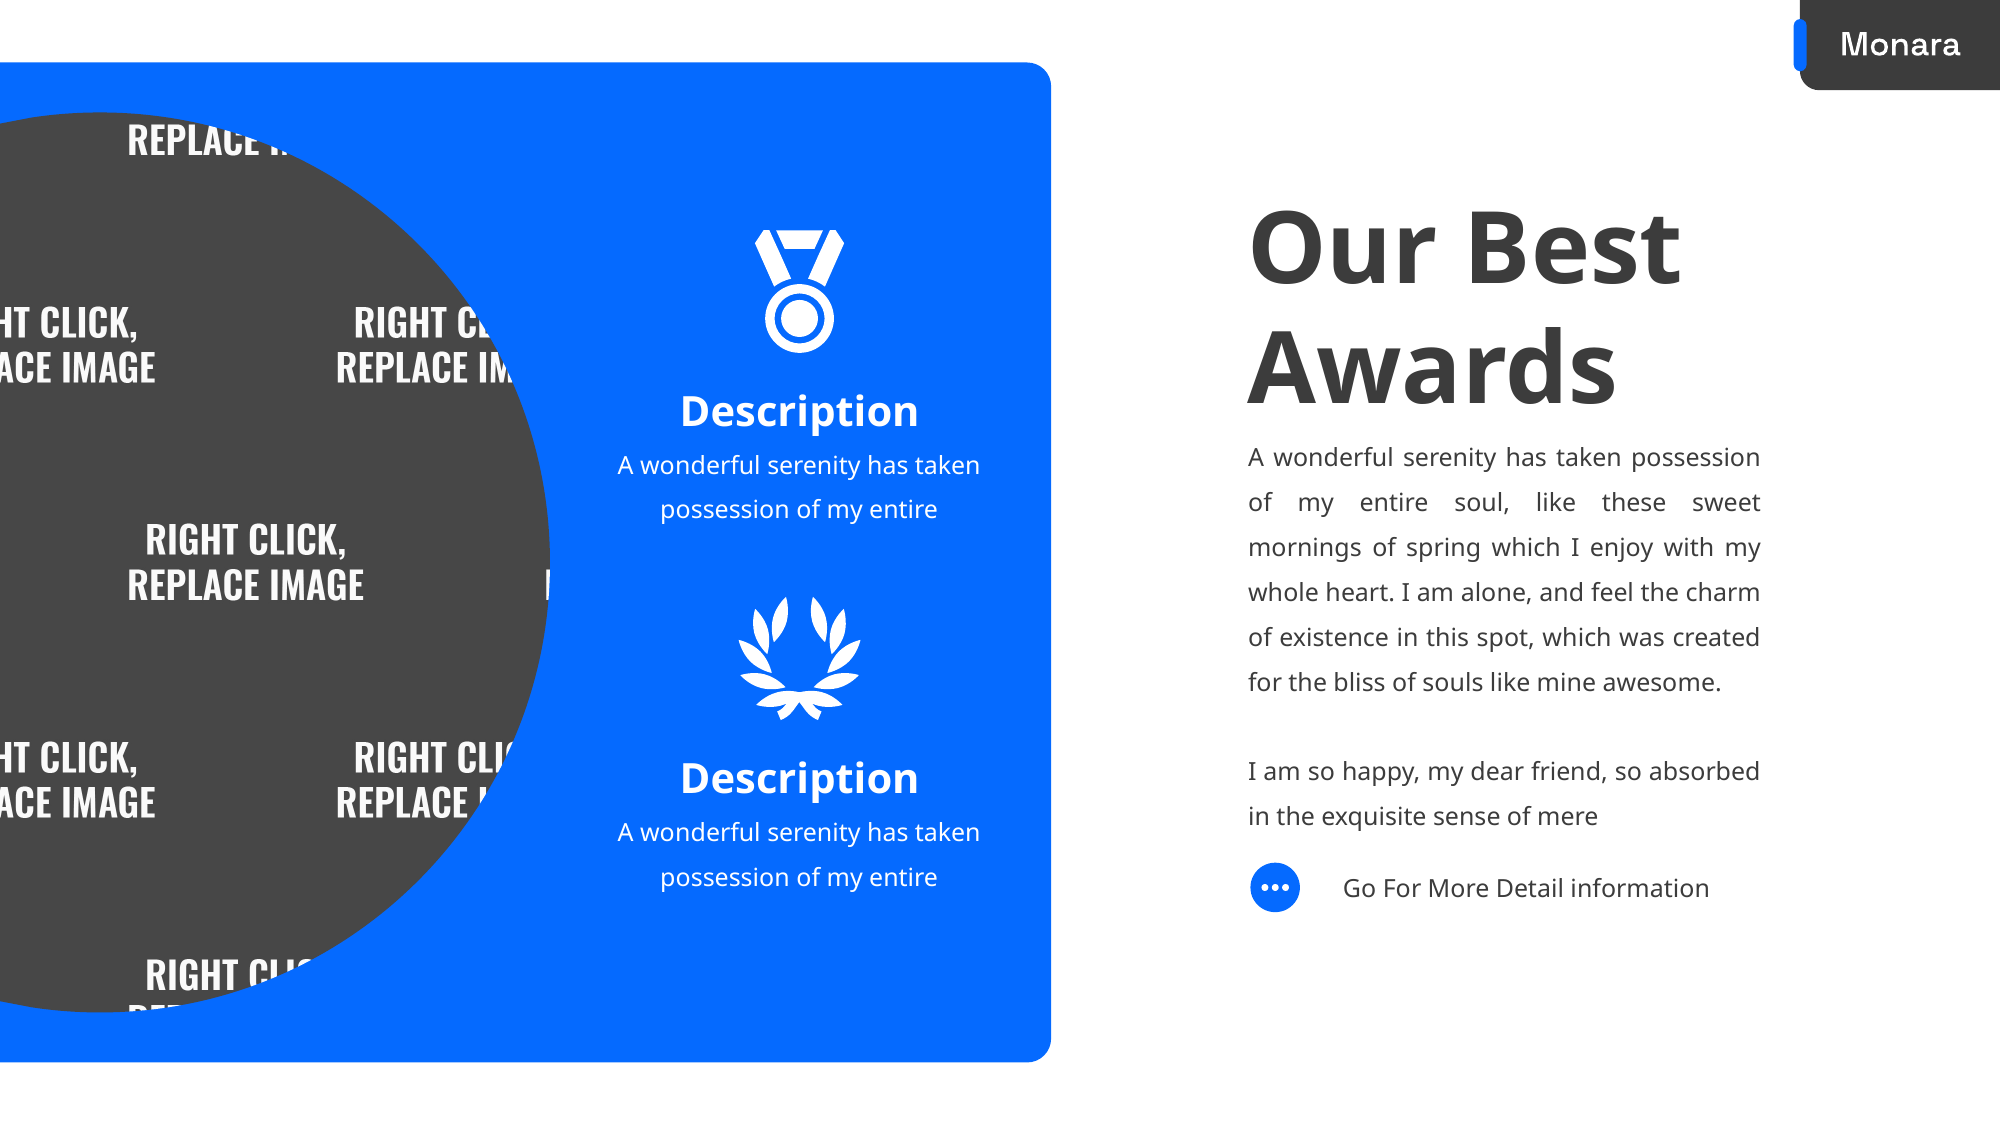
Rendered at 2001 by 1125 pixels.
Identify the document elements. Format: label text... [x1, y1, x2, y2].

title Our Best Awards [1232, 174, 1779, 433]
text_box [1792, 18, 1799, 73]
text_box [754, 230, 845, 353]
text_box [1261, 884, 1289, 891]
text_box A wonderful serenity has taken possession of my entire [585, 794, 1014, 899]
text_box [1799, 0, 2000, 91]
text_box Go For More Detail information [1328, 864, 1818, 910]
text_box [738, 596, 861, 721]
text_box [0, 61, 1053, 1064]
text_box A wonderful serenity has taken possession of my entire soul, like these sweet mornings of spring which I enjoy with my whole heart. I am alone, and feel the charm of existence in this spot, which was created for the bliss of souls like mine awesome. I am so happy, my dear friend, so absorbed in the exquisite sense of mere [1233, 419, 1777, 838]
text_box Description [642, 377, 957, 426]
text_box Description [642, 744, 957, 794]
picture [0, 112, 550, 1013]
text_box [1249, 861, 1301, 914]
text_box A wonderful serenity has taken possession of my entire [585, 426, 1014, 532]
